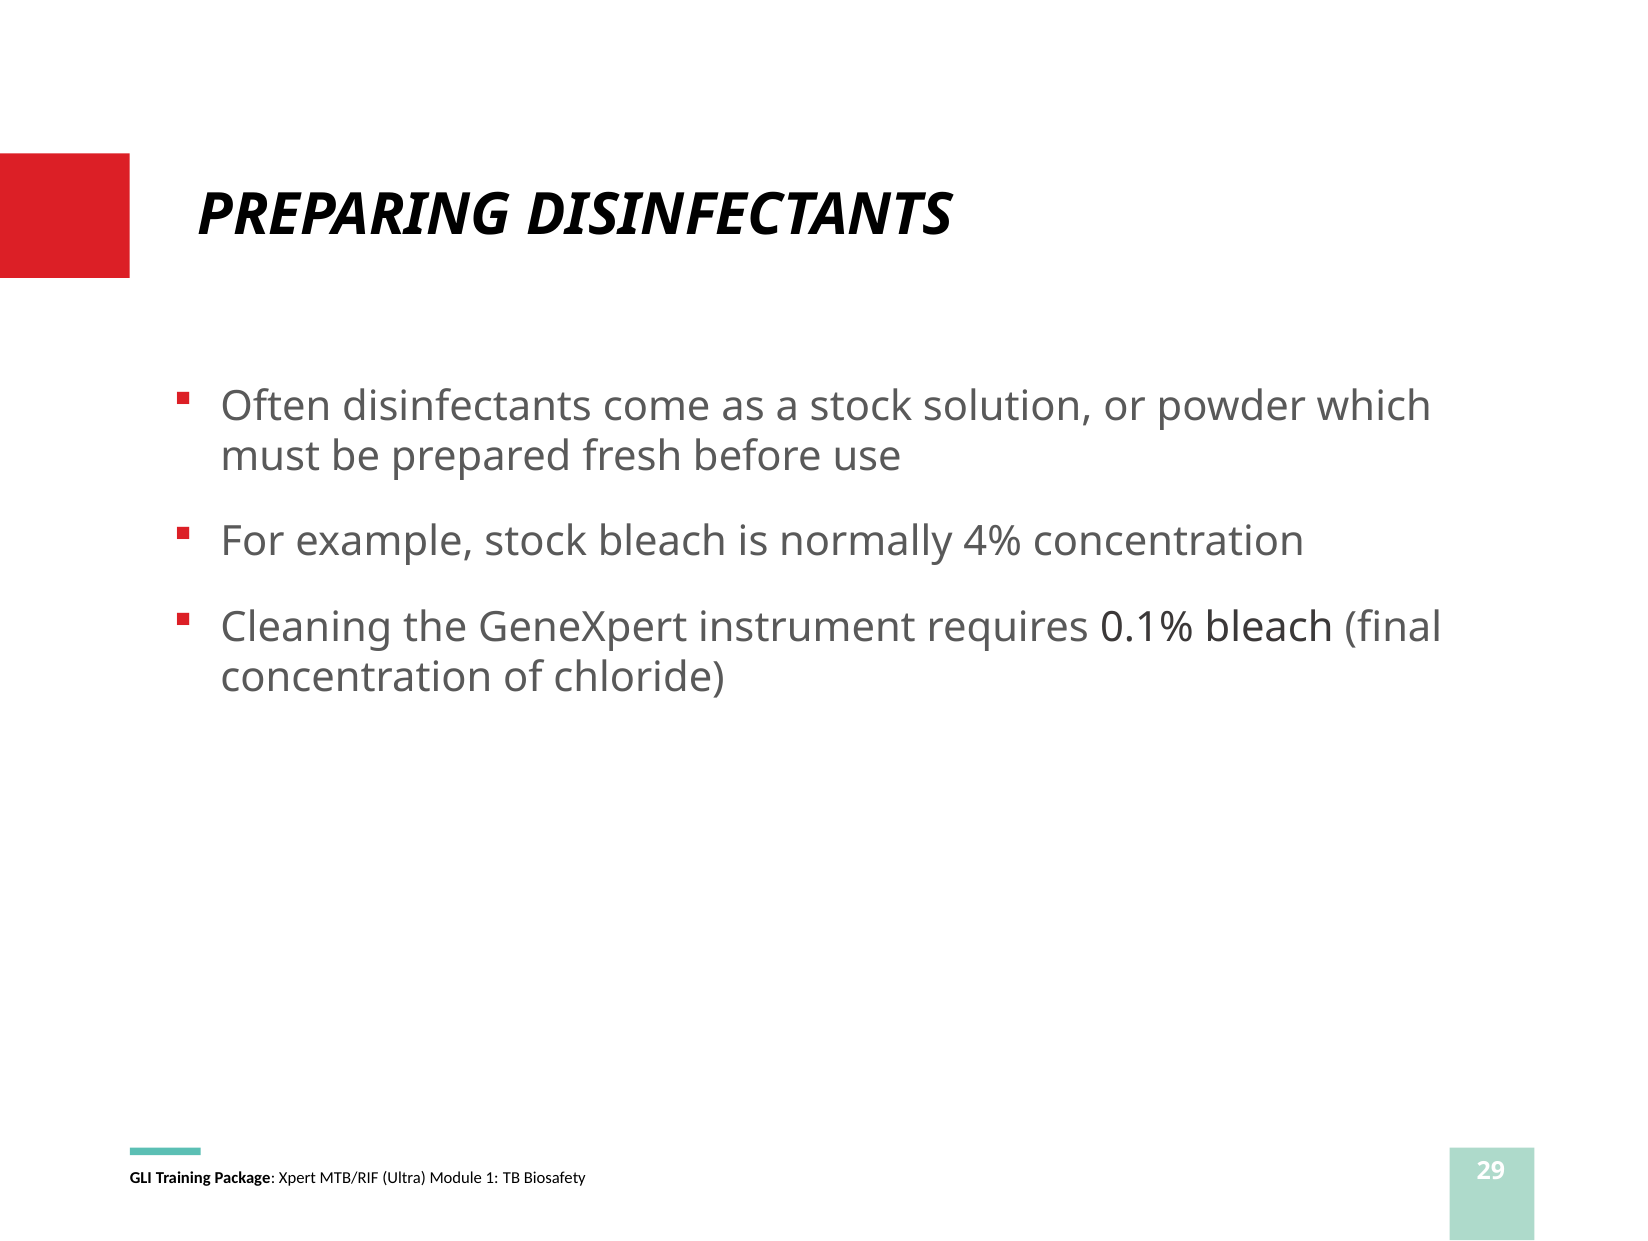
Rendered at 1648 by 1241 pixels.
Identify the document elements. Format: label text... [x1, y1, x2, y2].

list Often disinfectants come as a stock solution, or powder which must be prepared fresh before use For example, stock bleach is normally 4% concentration Cleaning the GeneXpert instrument requires 0.1% bleach (final concentration of chloride) [173, 378, 1450, 758]
title PREPARING DISINFECTANTS [197, 153, 1450, 278]
